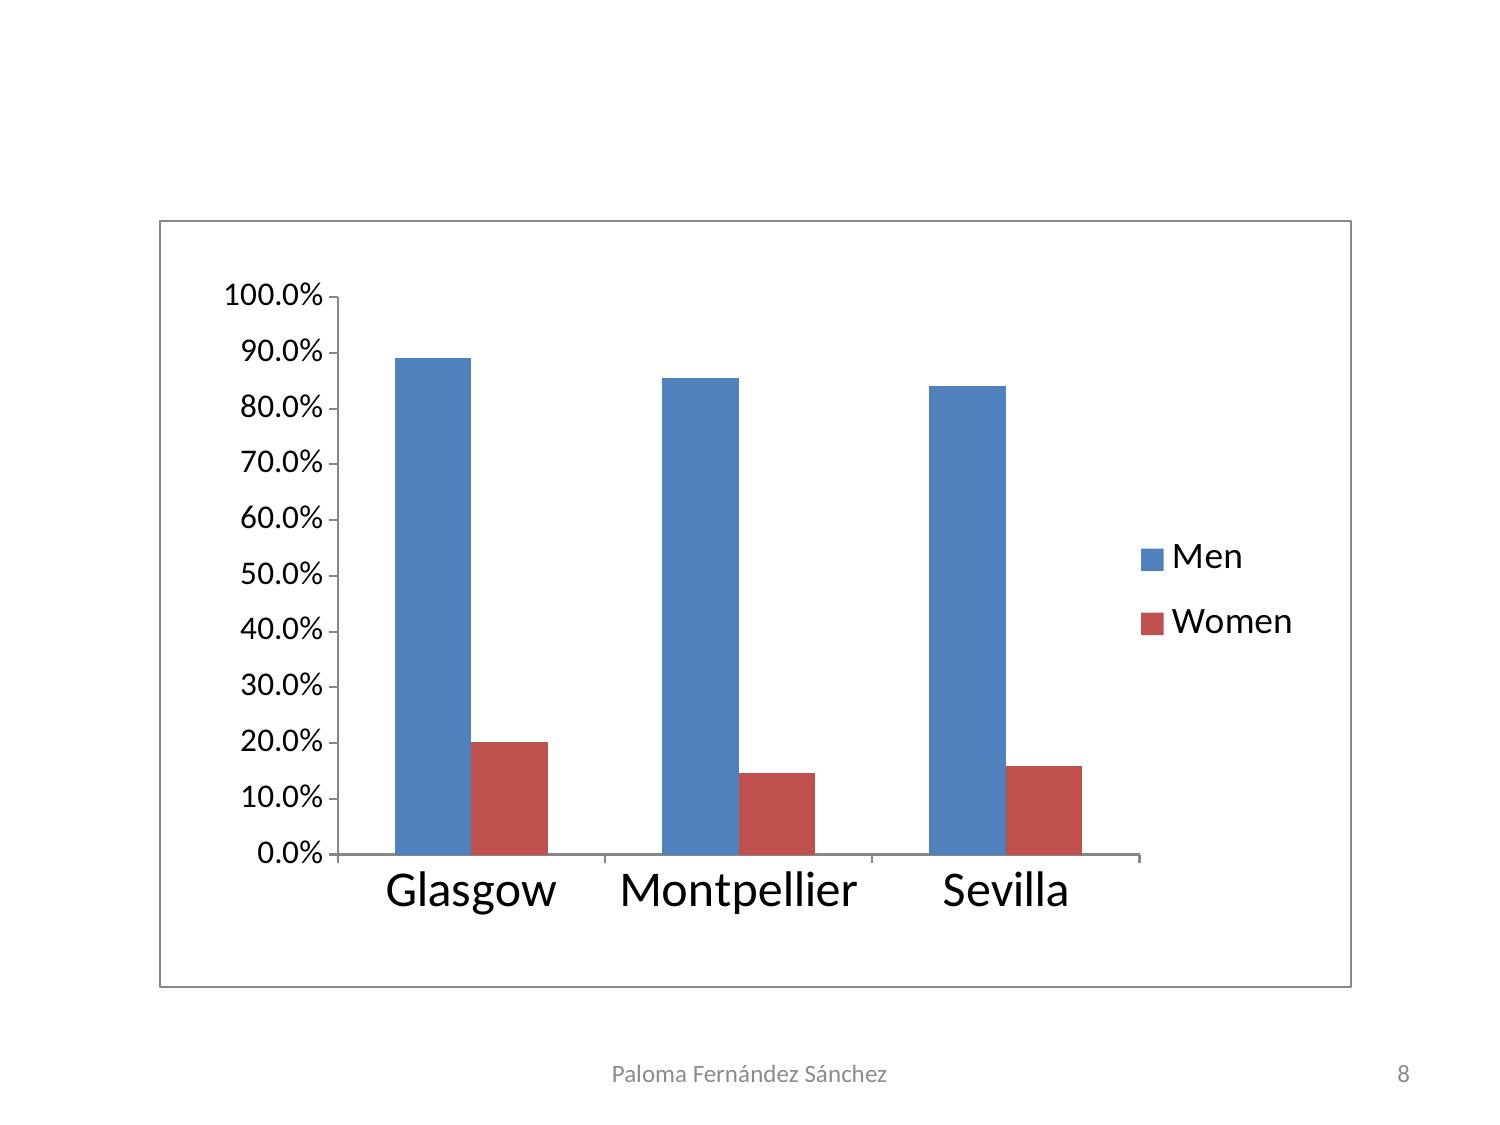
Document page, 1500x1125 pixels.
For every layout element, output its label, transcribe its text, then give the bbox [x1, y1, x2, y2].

footer Paloma Fernández Sánchez [512, 1042, 988, 1103]
chart [159, 219, 1353, 988]
slide_number 8 [1074, 1042, 1425, 1103]
